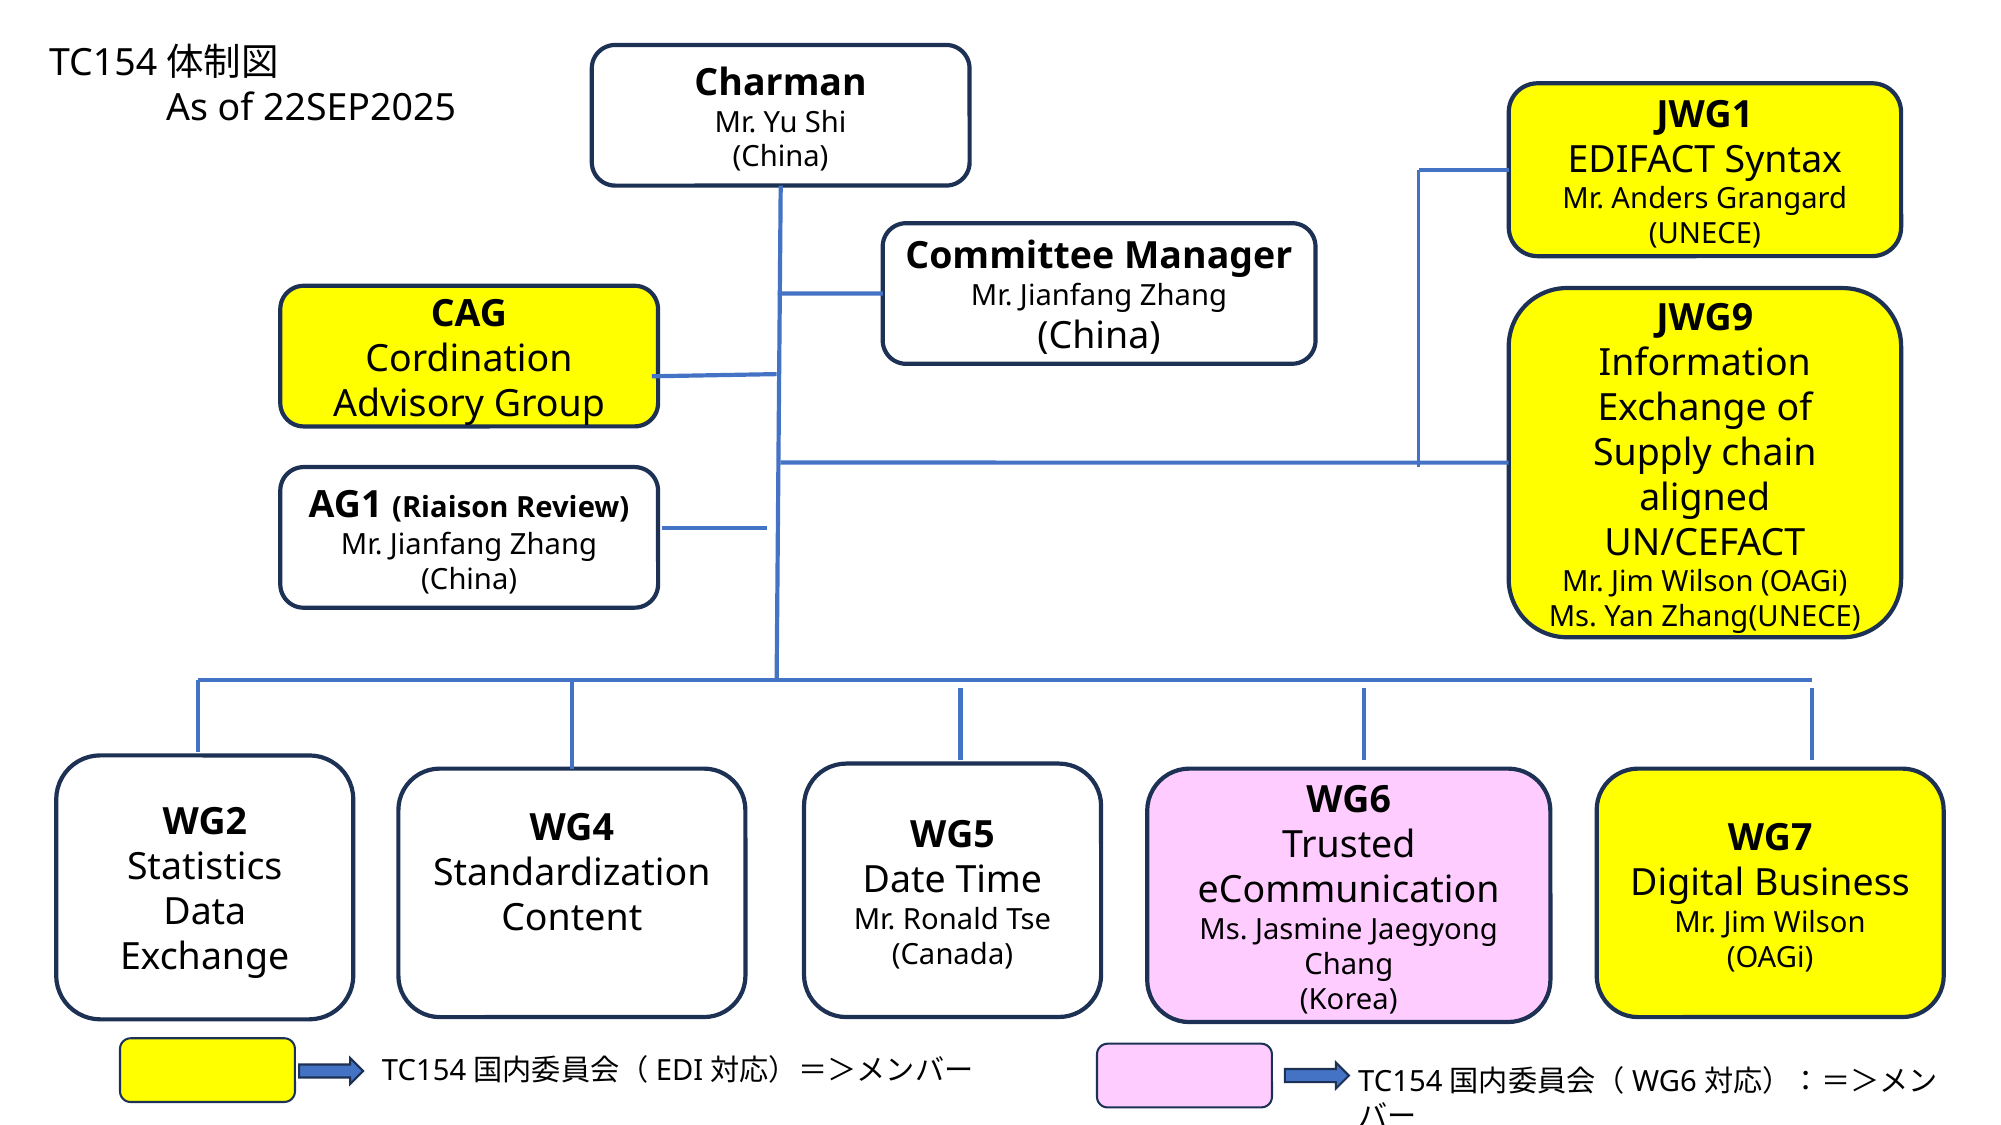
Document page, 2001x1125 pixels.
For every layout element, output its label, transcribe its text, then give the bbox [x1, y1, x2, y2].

text_box [1283, 1060, 1343, 1092]
text_box TC154国内委員会（EDI対応）＝＞メンバー [367, 1043, 1029, 1094]
text_box WG4 Standardization Content [397, 767, 747, 1019]
text_box [298, 1055, 365, 1087]
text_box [776, 185, 781, 679]
text_box WG6 Trusted eCommunication Ms. Jasmine Jaegyong Chang (Korea) [1146, 767, 1552, 1024]
text_box CAG Cordination Advisory Group [279, 284, 660, 428]
text_box Charman Mr. Yu Shi (China) [590, 43, 971, 187]
text_box TC154国内委員会（WG6対応）：＝＞メンバー [1343, 1055, 2000, 1125]
text_box [1095, 1042, 1274, 1109]
text_box [118, 1037, 297, 1104]
text_box Committee Manager Mr. Jianfang Zhang (China) [881, 222, 1317, 365]
text_box WG2 Statistics Data Exchange [55, 754, 355, 1021]
text_box JWG9 Information Exchange of Supply chain aligned UN/CEFACT Mr. Jim Wilson (OAGi) Ms. Yan Zhang(UNECE) [1507, 286, 1903, 639]
text_box JWG1 EDIFACT Syntax Mr. Anders Grangard (UNECE) [1507, 82, 1903, 258]
text_box WG7 Digital Business Mr. Jim Wilson (OAGi) [1595, 767, 1945, 1019]
text_box TC154体制図 As of 22SEP2025 [34, 30, 572, 135]
text_box WG5 Date Time Mr. Ronald Tse (Canada) [803, 762, 1103, 1019]
text_box AG1 (Riaison Review) Mr. Jianfang Zhang (China) [279, 466, 660, 609]
